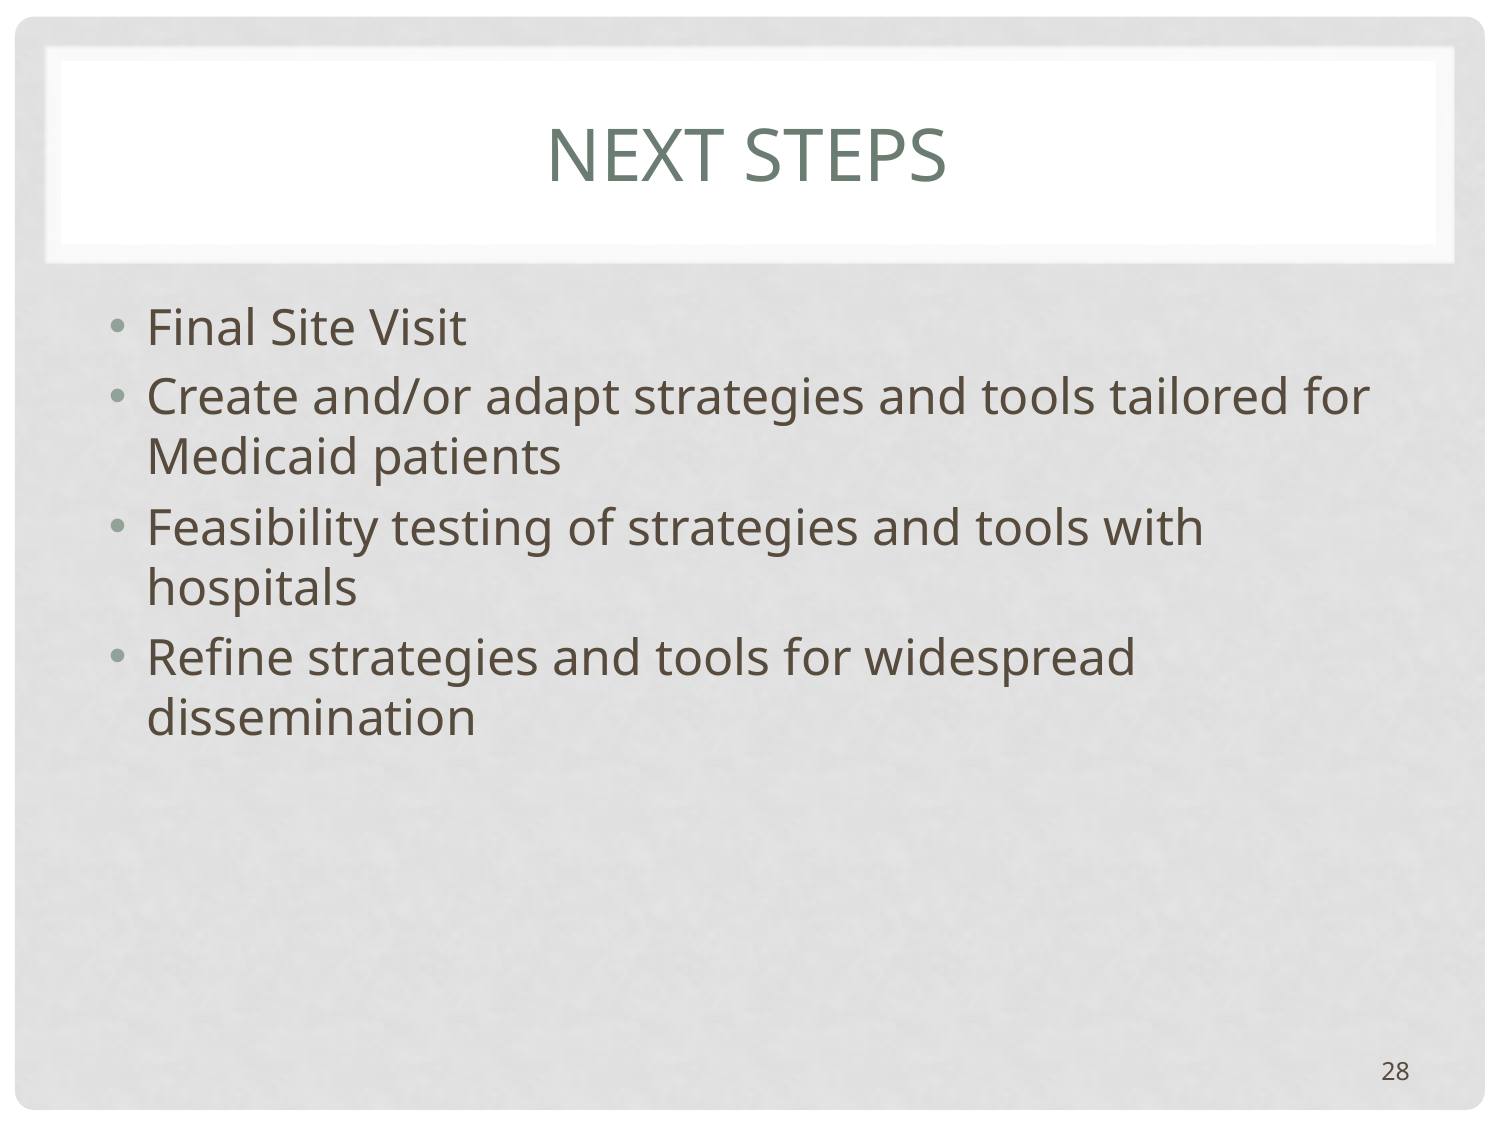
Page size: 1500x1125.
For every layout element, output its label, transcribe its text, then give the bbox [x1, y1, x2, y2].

title Next steps [69, 66, 1425, 238]
list Final Site Visit Create and/or adapt strategies and tools tailored for Medicaid patients Feasibility testing of strategies and tools with hospitals Refine strategies and tools for widespread dissemination [75, 287, 1425, 1005]
slide_number 28 [1074, 1042, 1425, 1103]
